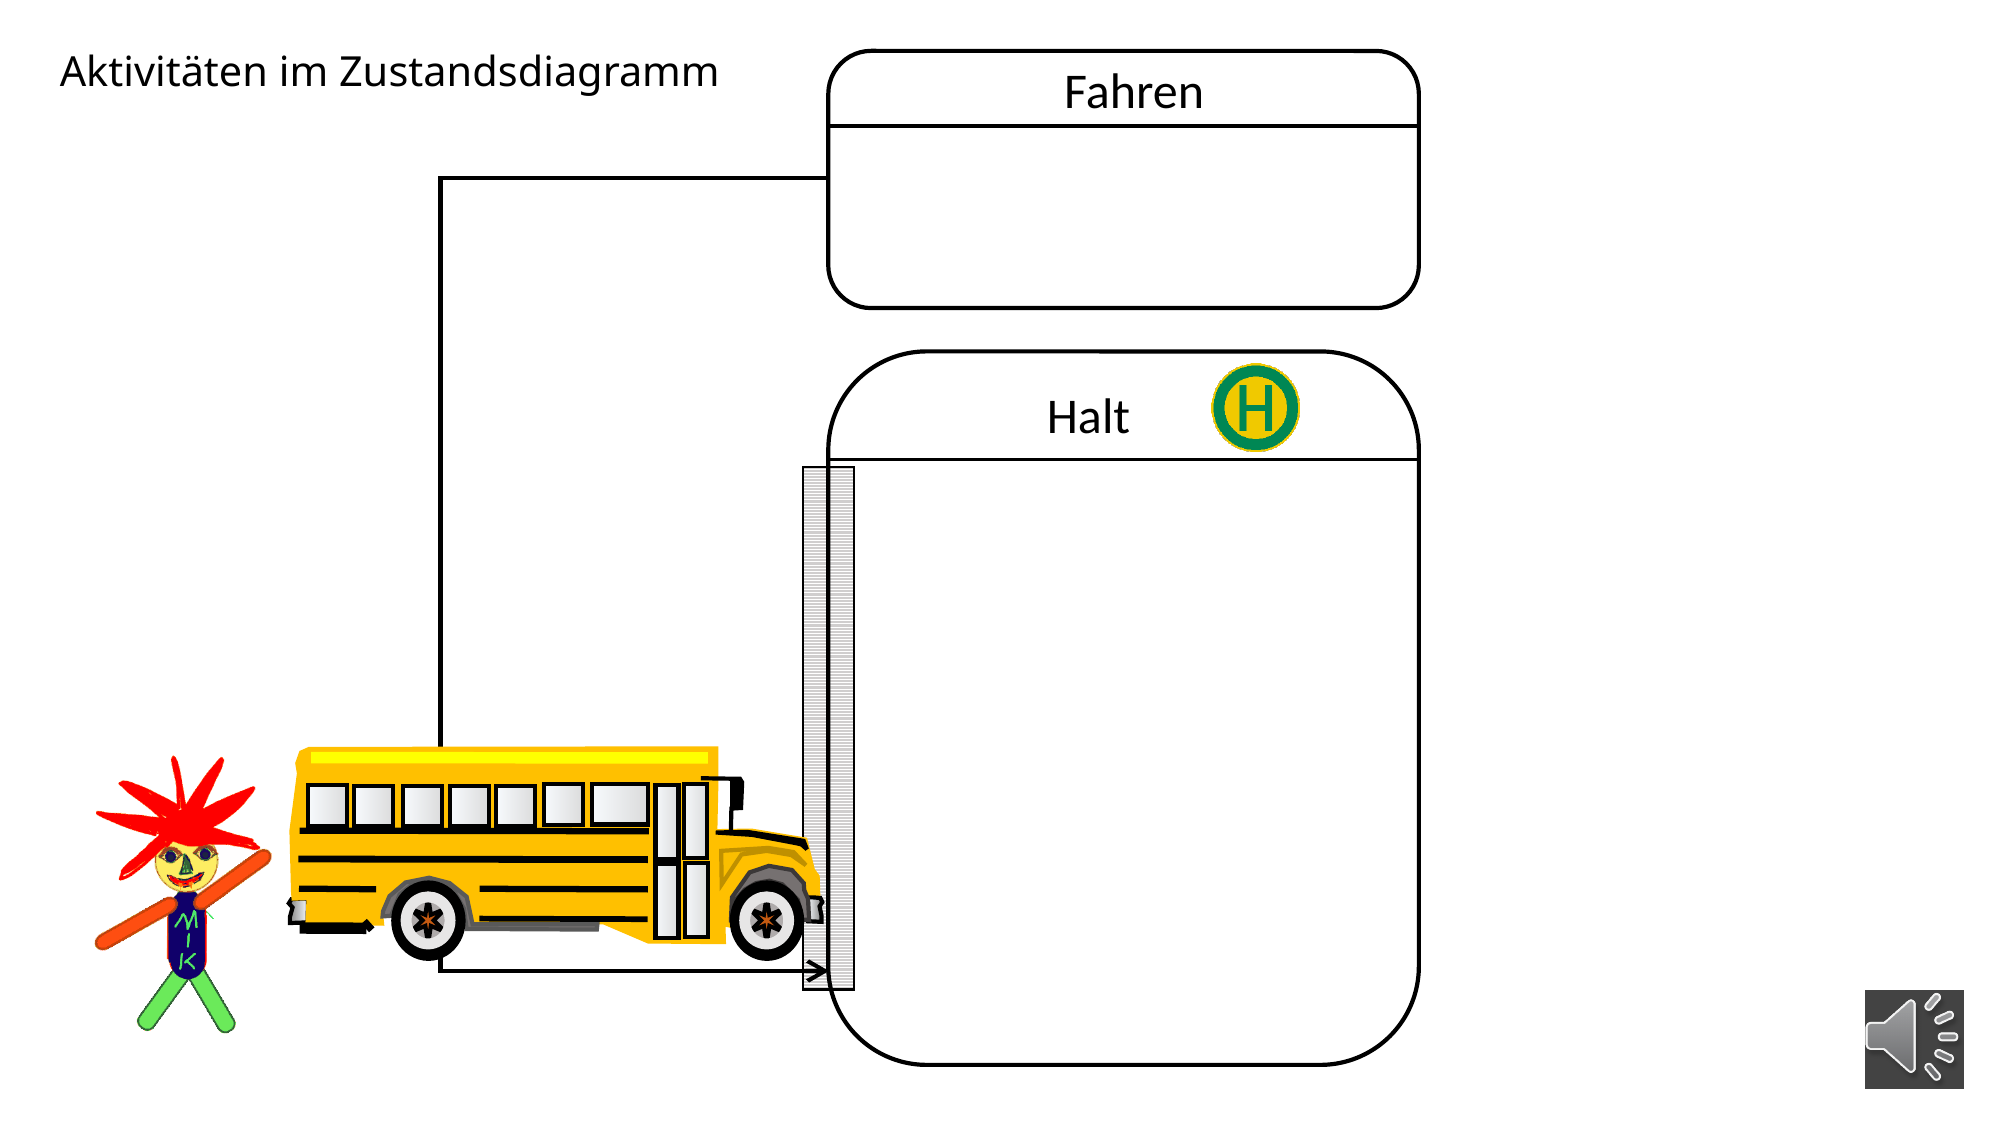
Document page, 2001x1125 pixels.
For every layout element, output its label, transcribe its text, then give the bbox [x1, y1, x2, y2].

text_box Halt [1032, 375, 1146, 451]
picture [1211, 363, 1300, 452]
picture [1864, 989, 1965, 1090]
picture [76, 748, 283, 1040]
title Aktivitäten im Zustandsdiagramm [40, 34, 740, 103]
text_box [288, 748, 823, 961]
text_box [802, 972, 830, 991]
text_box [827, 350, 1420, 1066]
text_box [439, 177, 829, 983]
text_box Fahren [1049, 50, 1220, 124]
text_box [827, 49, 1420, 310]
